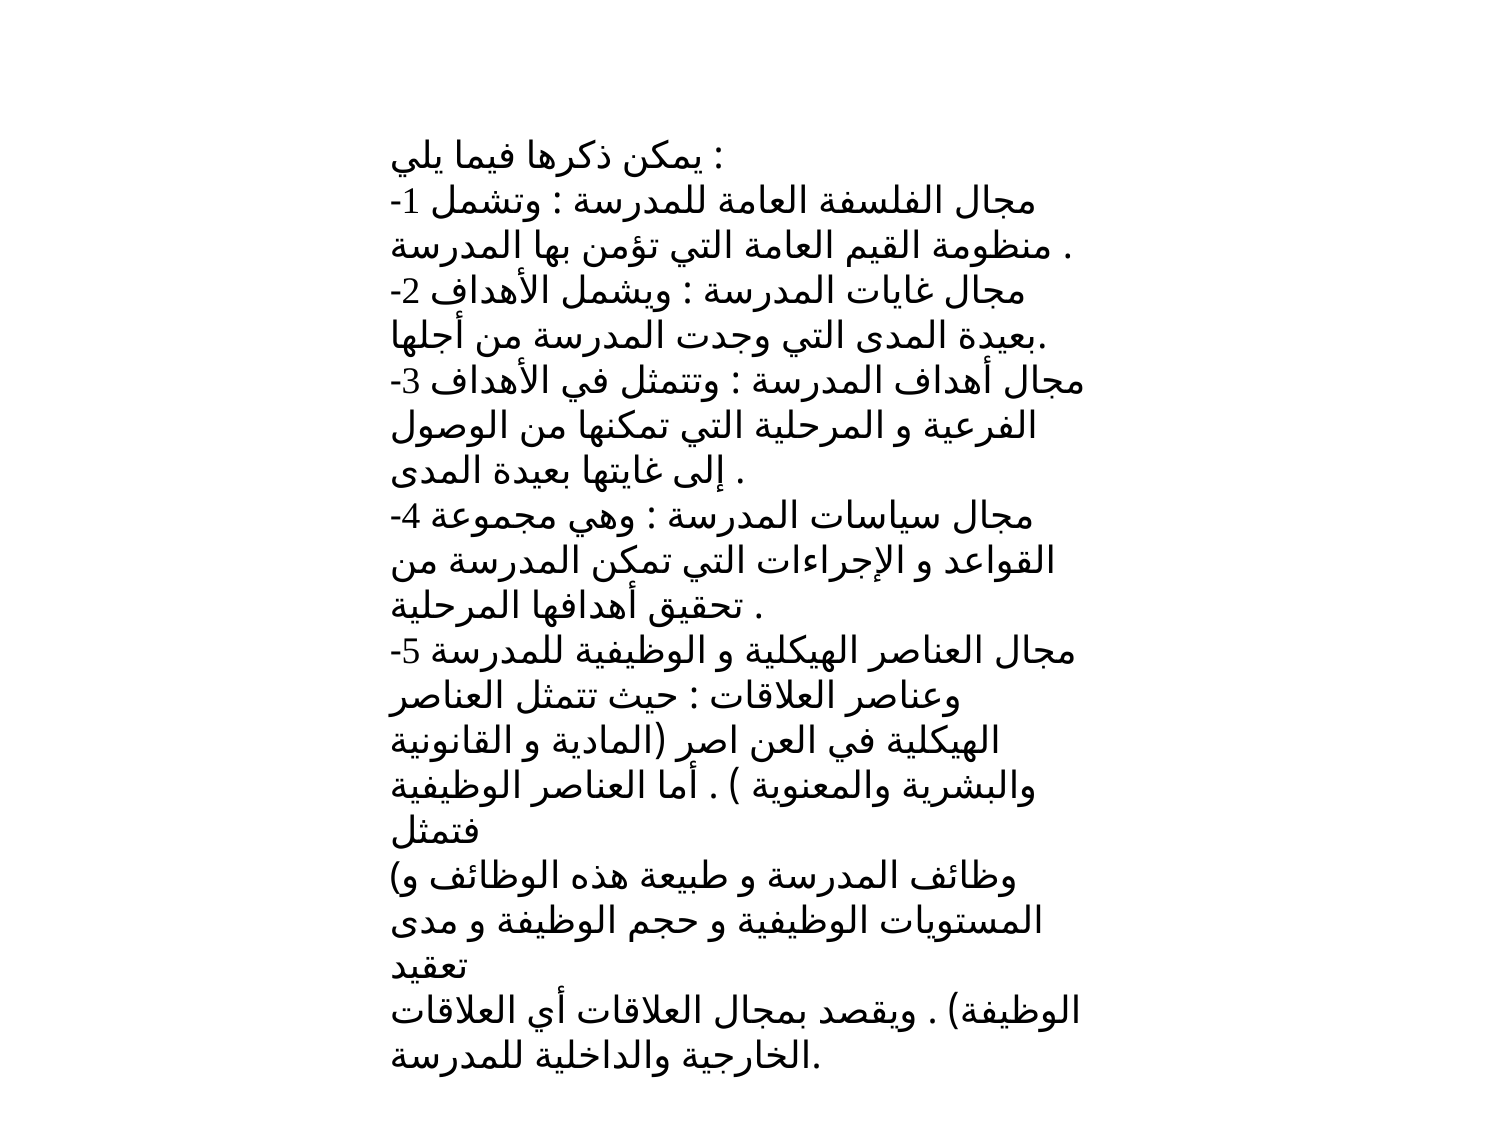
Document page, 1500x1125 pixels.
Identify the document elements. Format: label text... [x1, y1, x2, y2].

text_box يمكن ذكرها فيما يلي : -1 مجال الفلسفة العامة للمدرسة : وتشمل منظومة القيم العامة التي تؤمن بها المدرسة . -2 مجال غايات المدرسة : ويشمل الأهداف بعيدة المدى التي وجدت المدرسة من أجلها. -3 مجال أهداف المدرسة : وتتمثل في الأهداف الفرعية و المرحلية التي تمكنها من الوصول إلى غايتها بعيدة المدى . -4 مجال سياسات المدرسة : وهي مجموعة القواعد و الإجراءات التي تمكن المدرسة من تحقيق أهدافها المرحلية . -5 مجال العناصر الهيكلية و الوظيفية للمدرسة وعناصر العلاقات : حيث تتمثل العناصر الهيكلية في العن اصر (المادية و القانونية والبشرية والمعنوية ) . أما العناصر الوظيفية فتمثل (وظائف المدرسة و طبيعة هذه الوظائف و المستويات الوظيفية و حجم الوظيفة و مدى تعقيد الوظيفة) . ويقصد بمجال العلاقات أي العلاقات الخارجية والداخلية للمدرسة. [374, 123, 1125, 1083]
